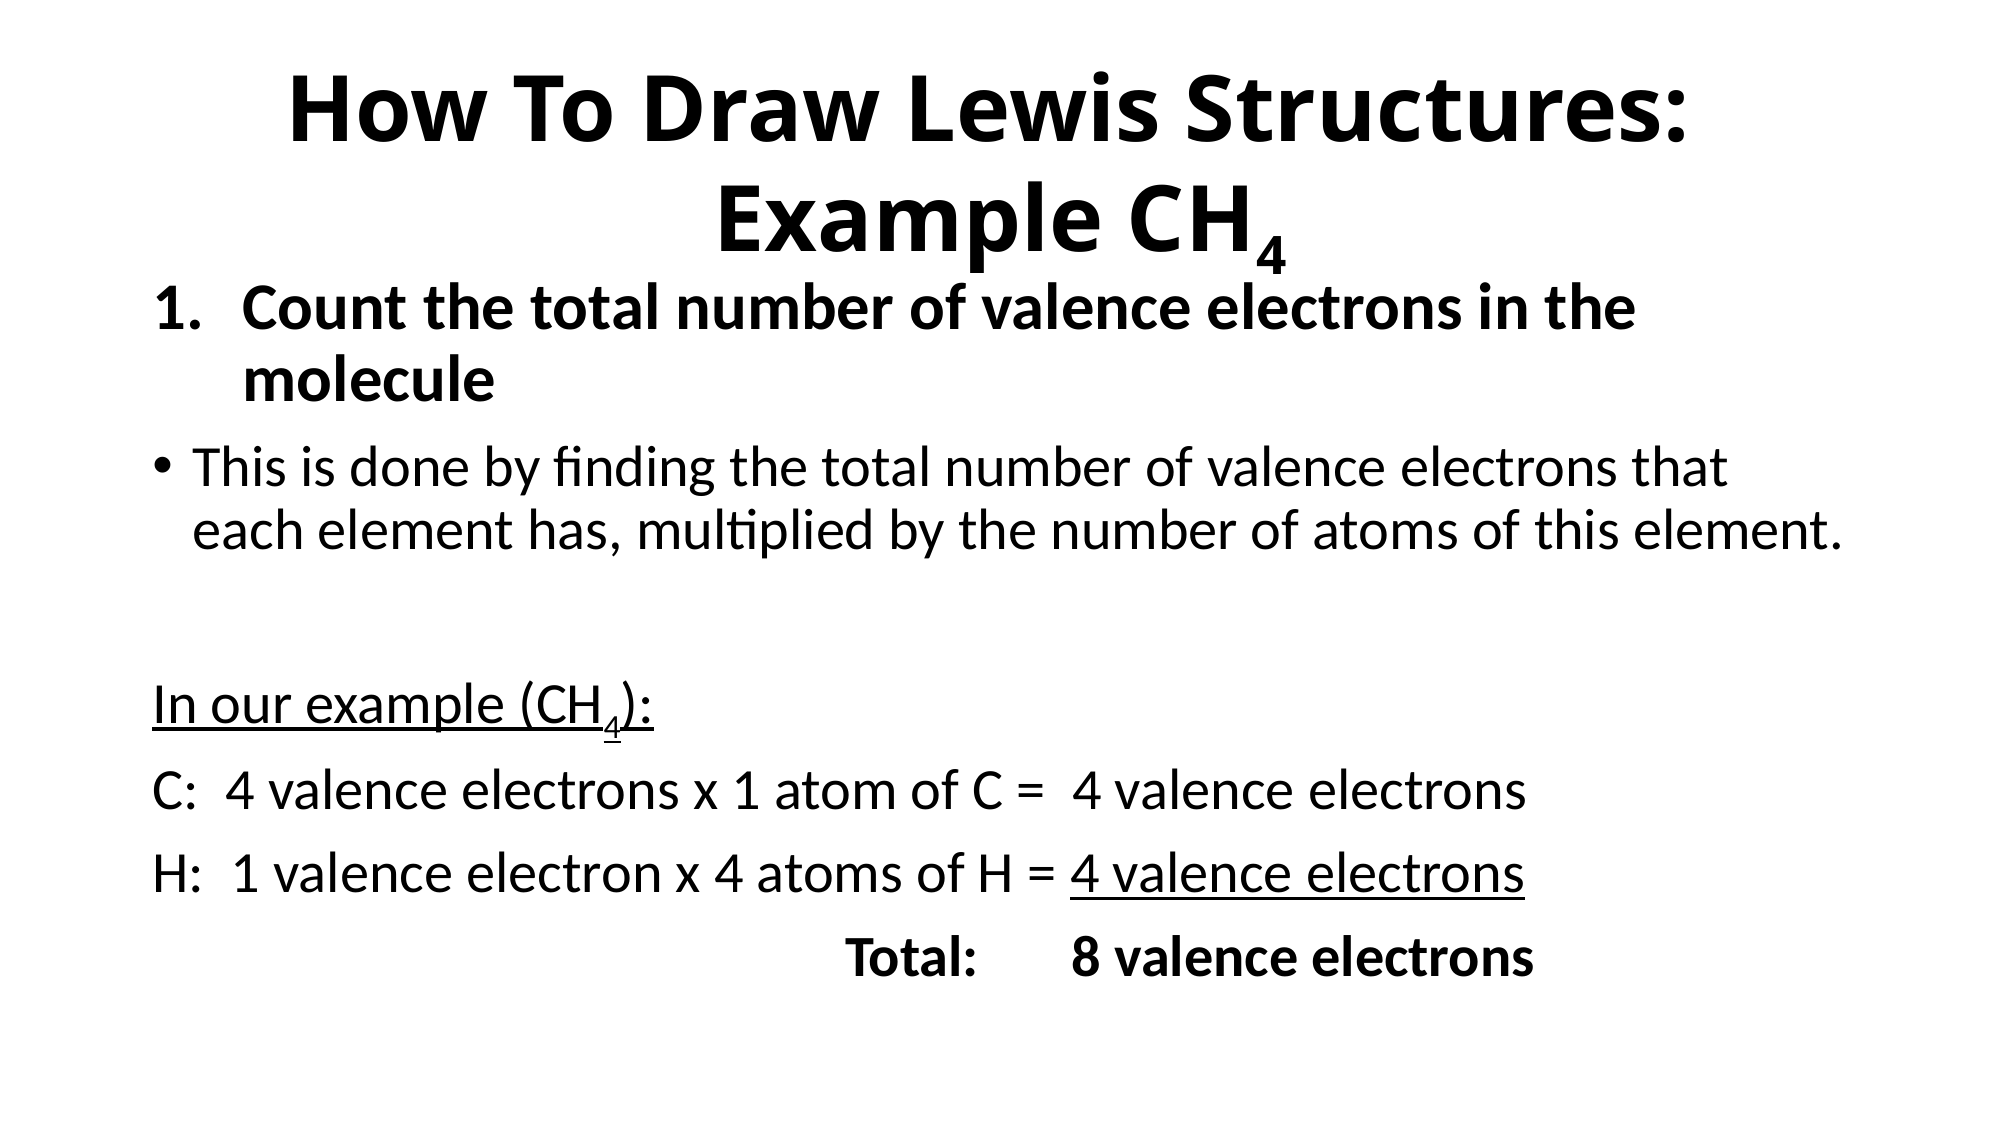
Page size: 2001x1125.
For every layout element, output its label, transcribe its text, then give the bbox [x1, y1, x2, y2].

list Count the total number of valence electrons in the molecule This is done by finding the total number of valence electrons that each element has, multiplied by the number of atoms of this element. In our example (CH4): C: 4 valence electrons x 1 atom of C = 4 valence electrons H: 1 valence electron x 4 atoms of H = 4 valence electrons Total: 8 valence electrons [137, 263, 1863, 1023]
title How To Draw Lewis Structures: Example CH4 [137, 59, 1863, 263]
